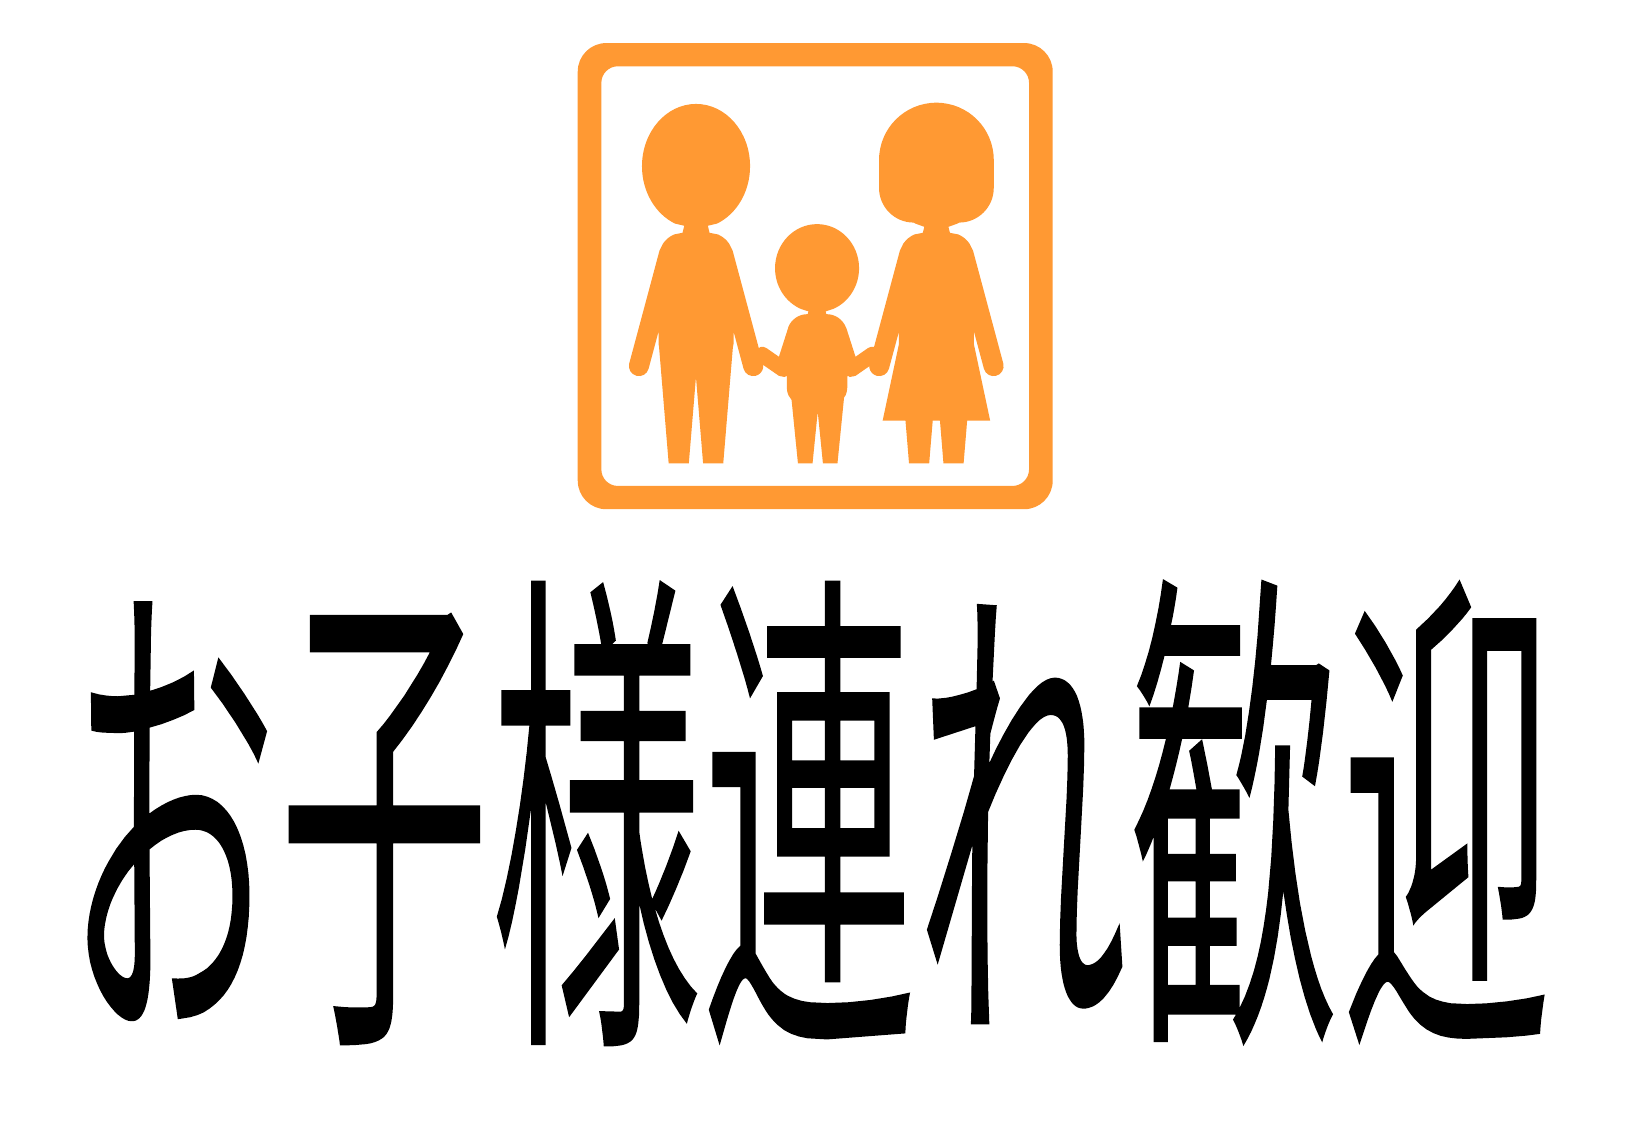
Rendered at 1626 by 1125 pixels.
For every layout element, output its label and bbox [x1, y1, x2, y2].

text_box [577, 42, 1053, 510]
